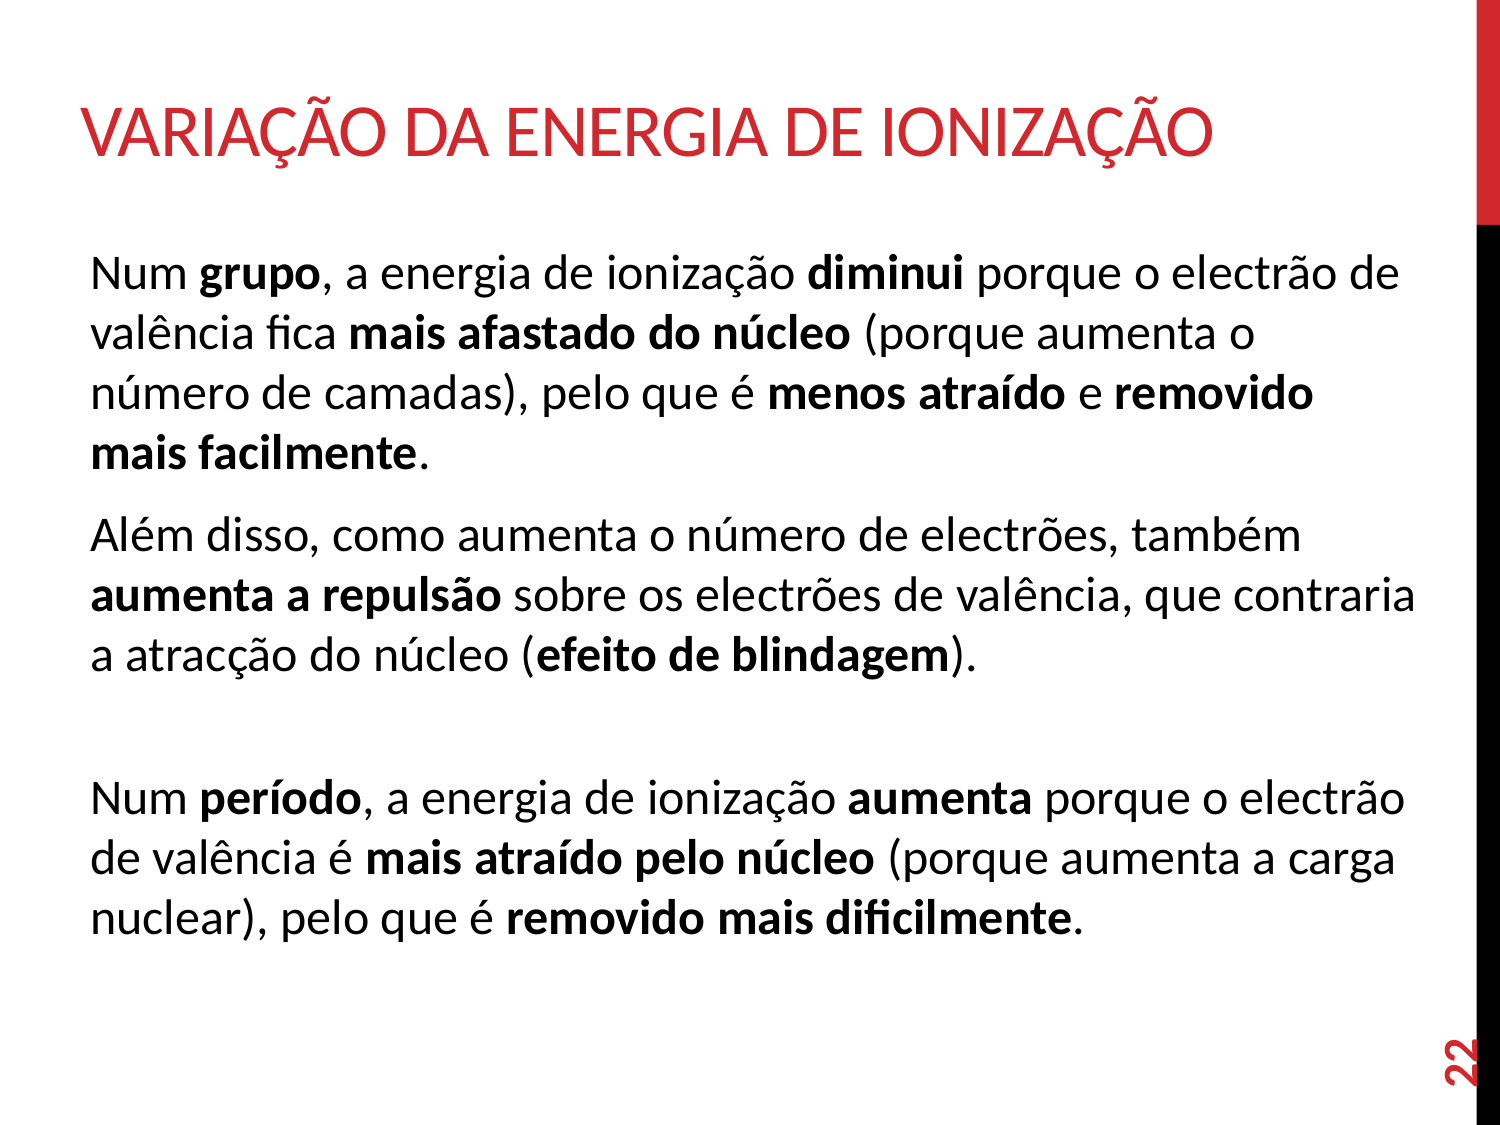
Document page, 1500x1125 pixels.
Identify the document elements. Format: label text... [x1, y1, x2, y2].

slide_number 22 [1427, 887, 1488, 1104]
title Variação da Energia de ionização [64, 7, 1483, 179]
list Num grupo, a energia de ionização diminui porque o electrão de valência fica mais afastado do núcleo (porque aumenta o número de camadas), pelo que é menos atraído e removido mais facilmente. Além disso, como aumenta o número de electrões, também aumenta a repulsão sobre os electrões de valência, que contraria a atracção do núcleo (efeito de blindagem). Num período, a energia de ionização aumenta porque o electrão de valência é mais atraído pelo núcleo (porque aumenta a carga nuclear), pelo que é removido mais dificilmente. [75, 231, 1436, 1005]
